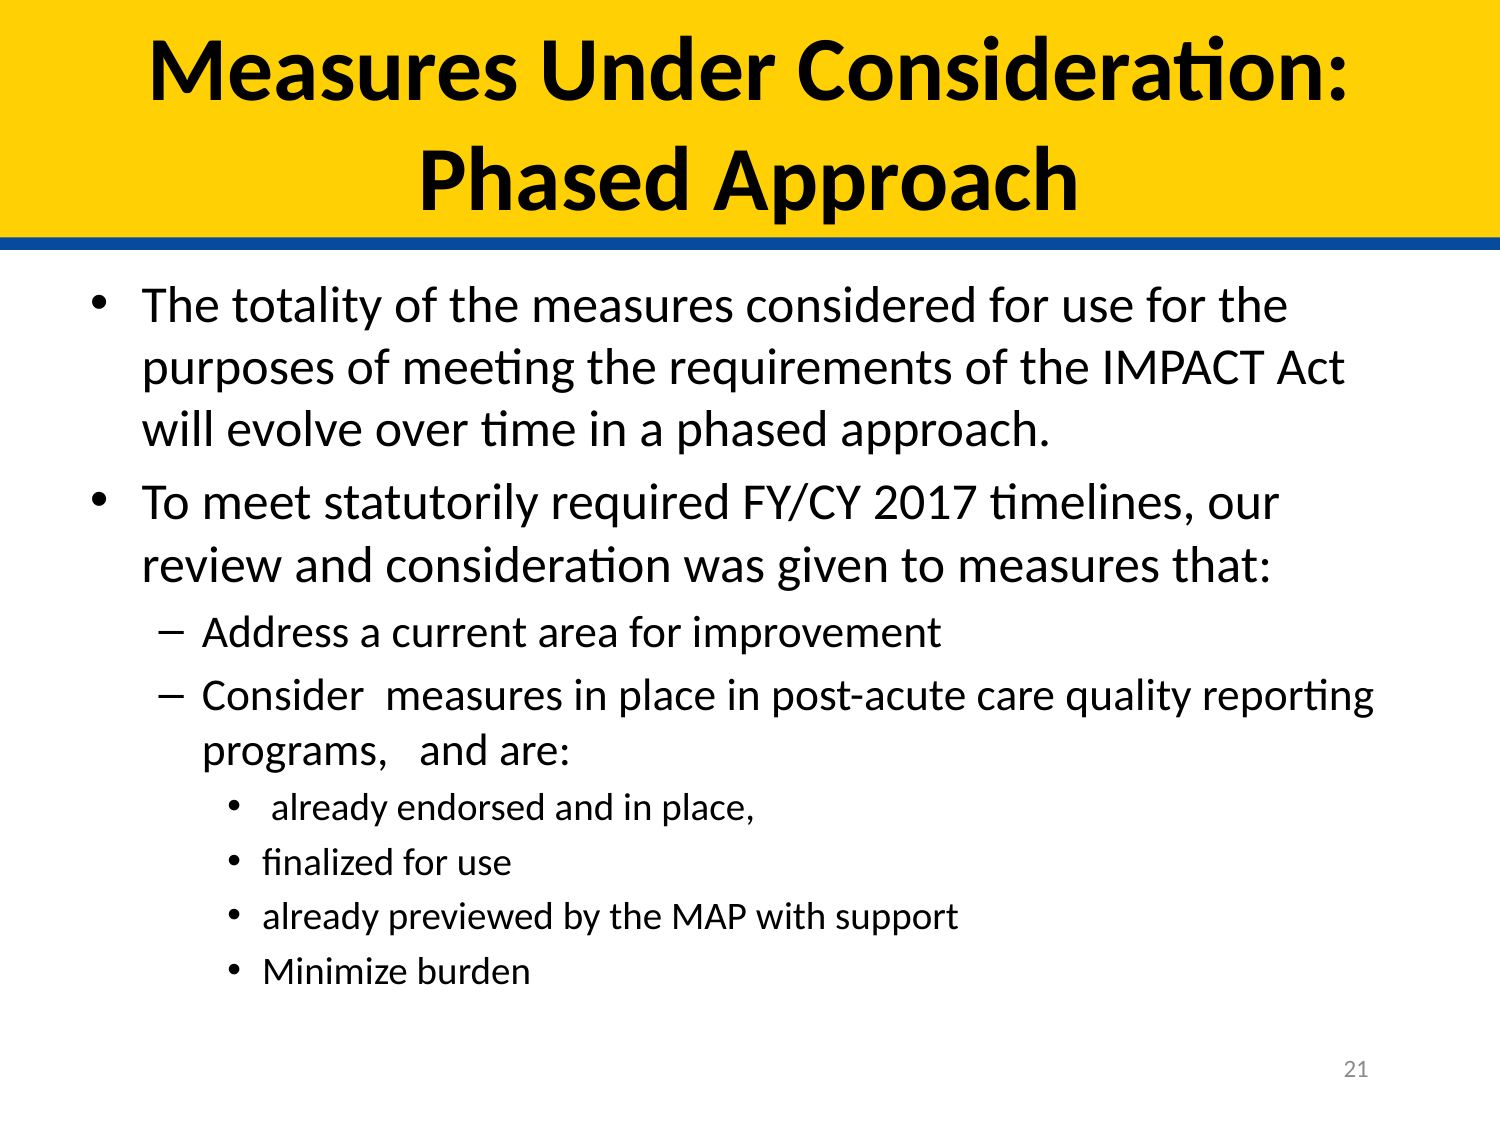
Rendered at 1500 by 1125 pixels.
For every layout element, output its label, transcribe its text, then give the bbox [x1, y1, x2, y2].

list The totality of the measures considered for use for the purposes of meeting the requirements of the IMPACT Act will evolve over time in a phased approach. To meet statutorily required FY/CY 2017 timelines, our review and consideration was given to measures that: Address a current area for improvement Consider measures in place in post-acute care quality reporting programs, and are: already endorsed and in place, finalized for use already previewed by the MAP with support Minimize burden [75, 262, 1425, 1005]
title Measures Under Consideration: Phased Approach [0, 0, 1500, 238]
slide_number 21 [1275, 1037, 1438, 1098]
